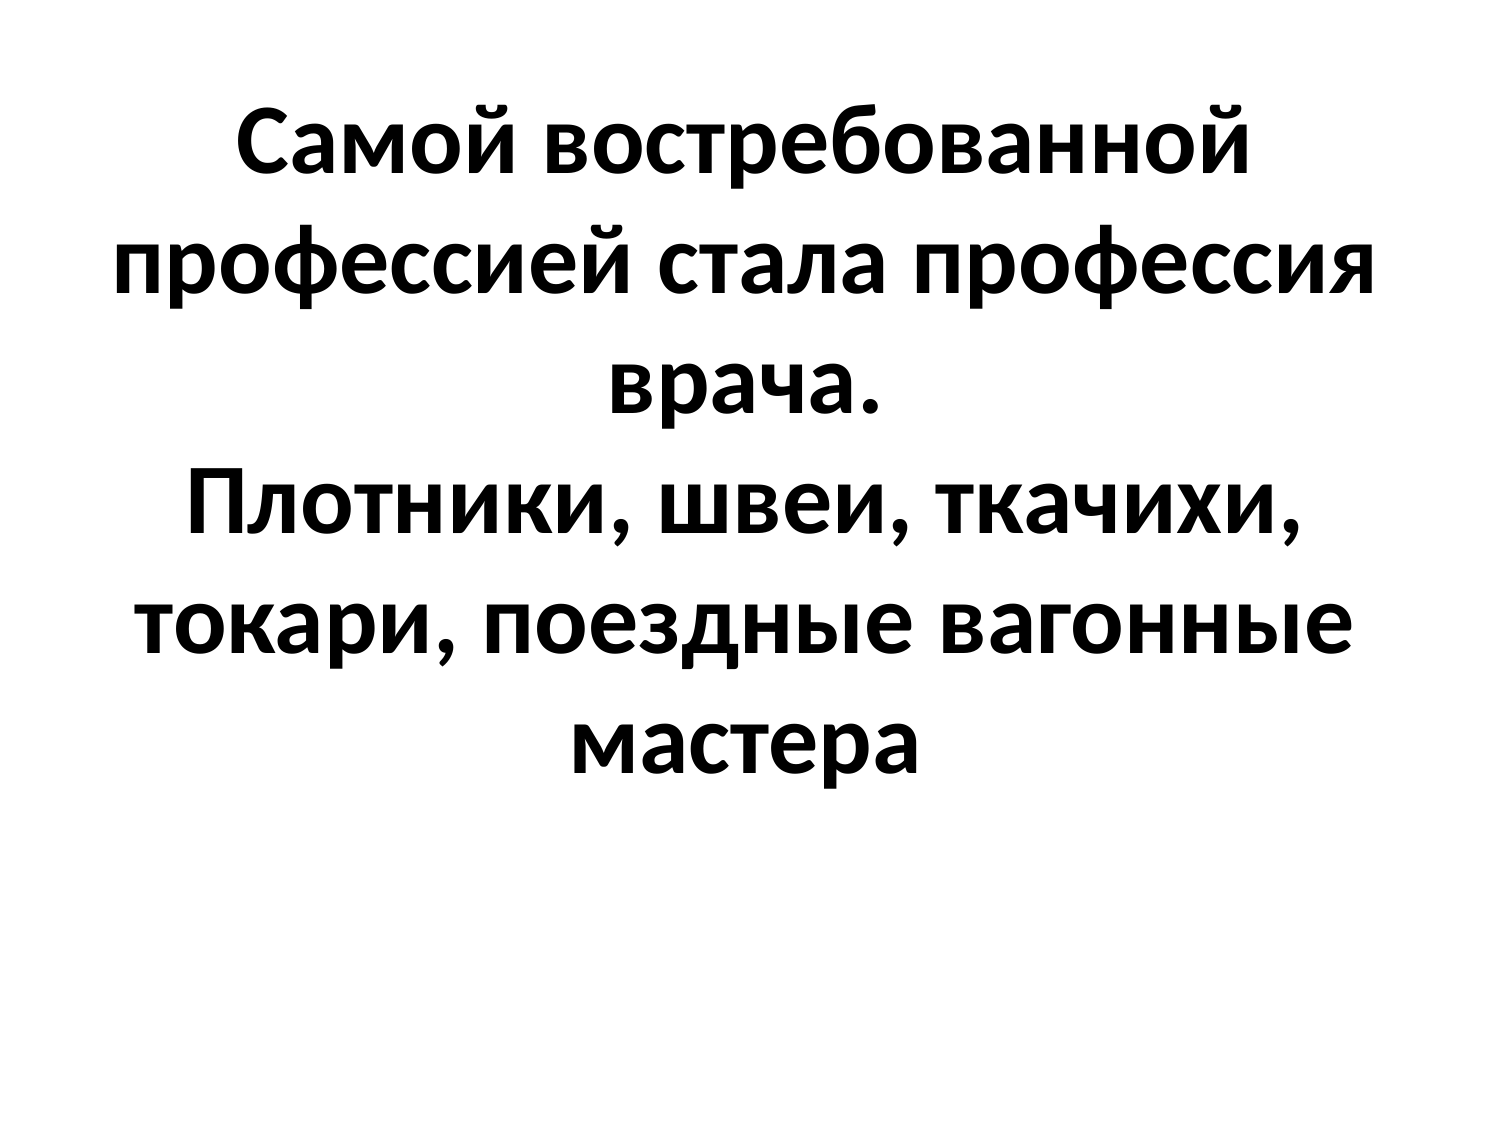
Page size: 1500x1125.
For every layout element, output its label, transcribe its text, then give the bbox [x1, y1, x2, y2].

title Самой востребованной профессией стала профессия врача. Плотники, швеи, ткачихи, токари, поездные вагонные мастера [70, 339, 1421, 528]
